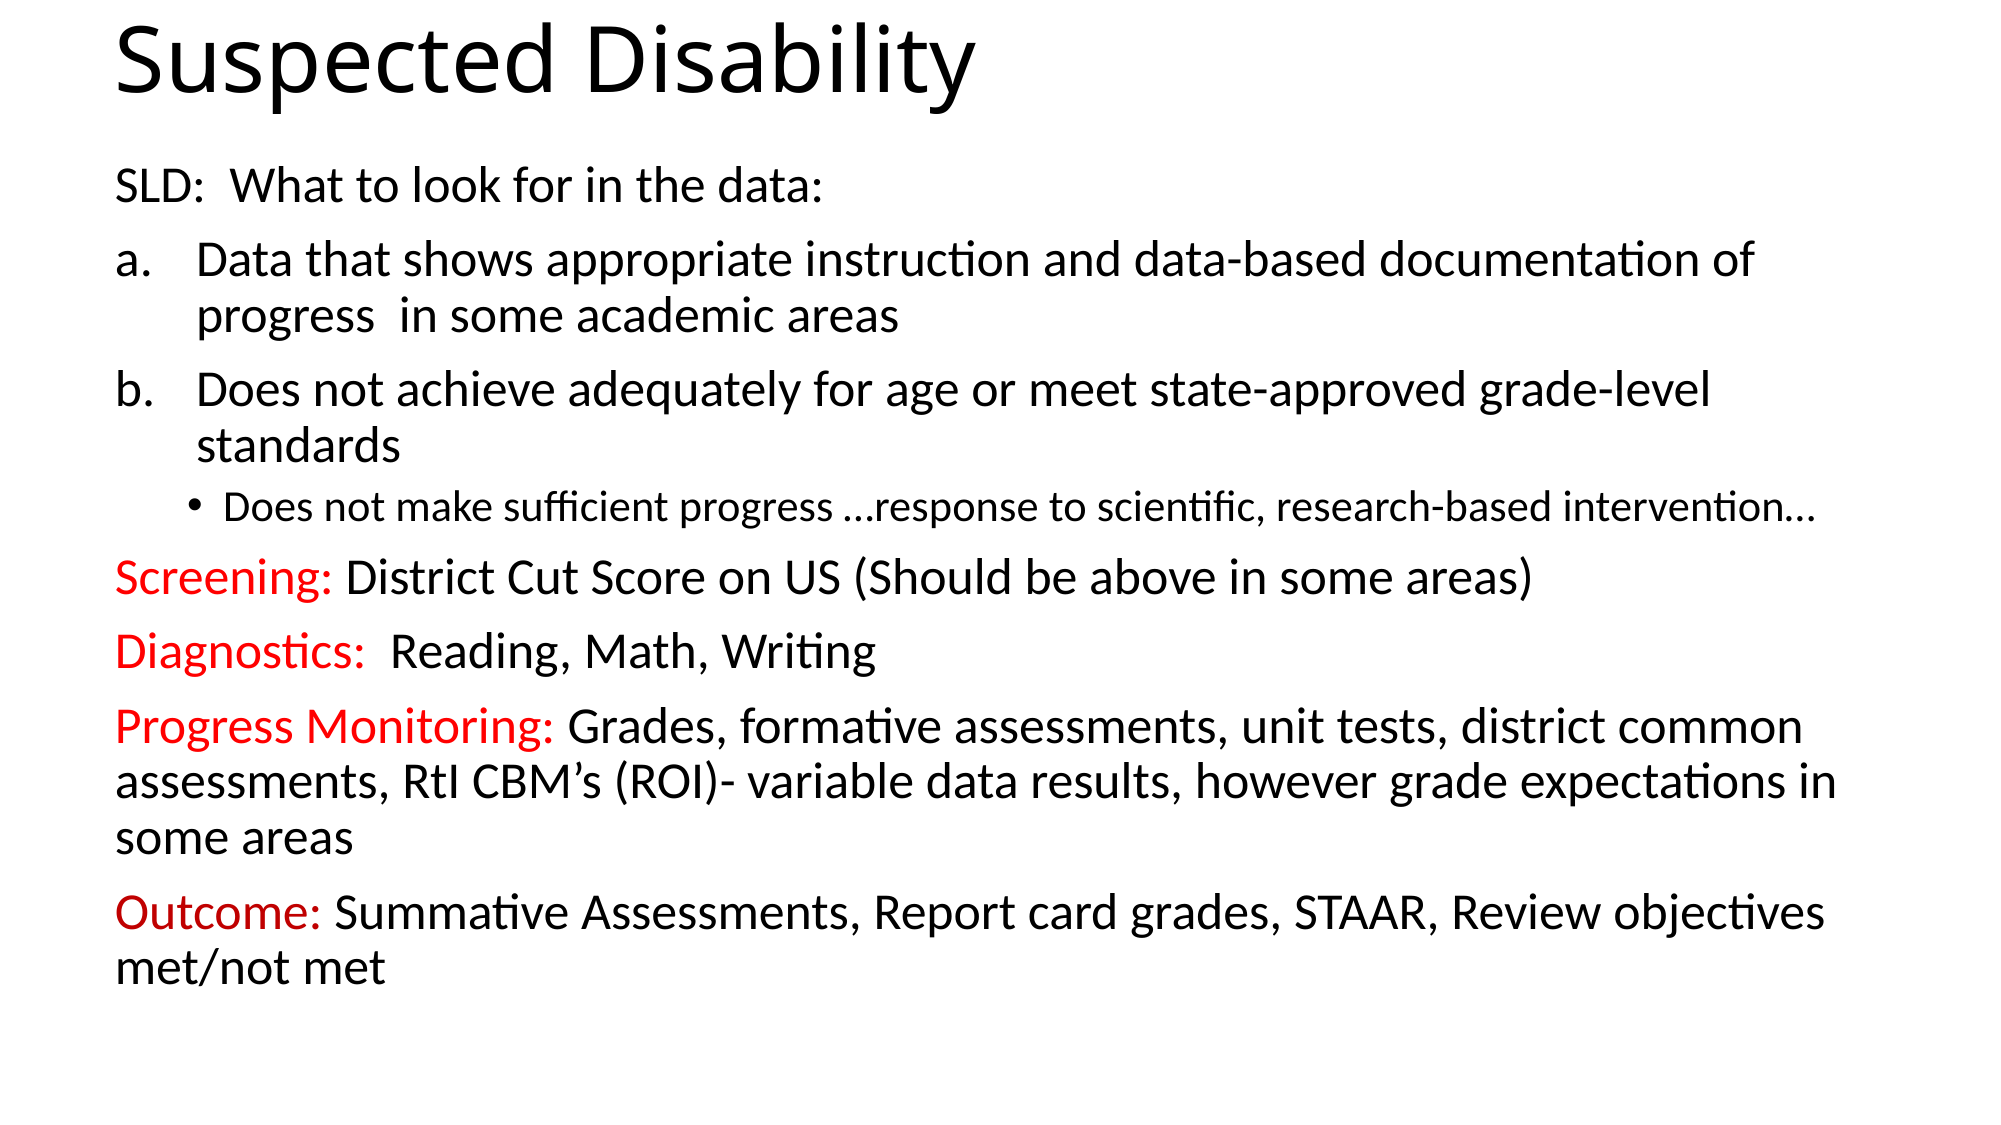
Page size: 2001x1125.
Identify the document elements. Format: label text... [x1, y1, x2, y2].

title Suspected Disability [99, 0, 1900, 125]
list SLD: What to look for in the data: Data that shows appropriate instruction and data-based documentation of progress in some academic areas Does not achieve adequately for age or meet state-approved grade-level standards Does not make sufficient progress …response to scientific, research-based intervention… Screening: District Cut Score on US (Should be above in some areas) Diagnostics: Reading, Math, Writing Progress Monitoring: Grades, formative assessments, unit tests, district common assessments, RtI CBM’s (ROI)- variable data results, however grade expectations in some areas Outcome: Summative Assessments, Report card grades, STAAR, Review objectives met/not met [99, 149, 1900, 1005]
